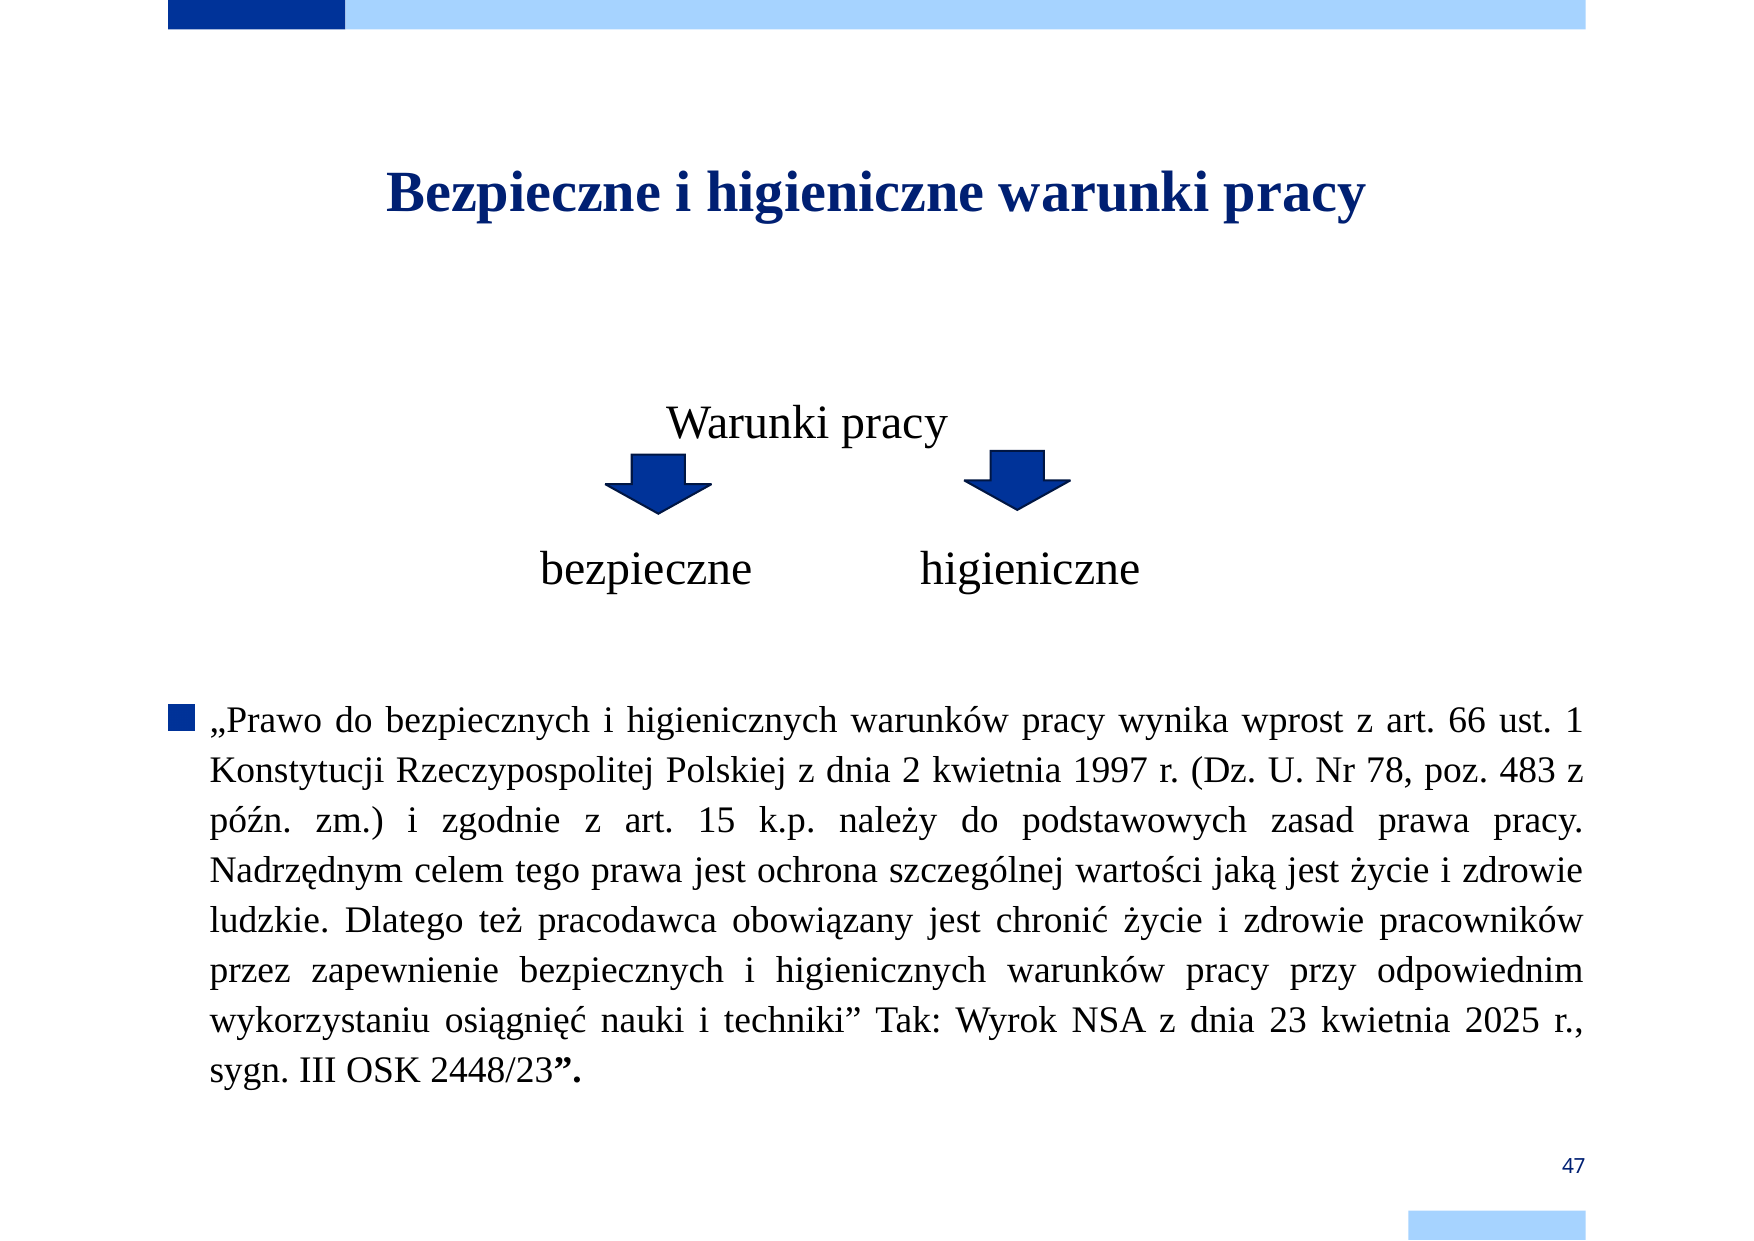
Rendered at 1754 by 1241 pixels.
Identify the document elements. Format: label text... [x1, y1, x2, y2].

slide_number 47 [1408, 1151, 1586, 1182]
text_box [963, 449, 1071, 512]
list Warunki pracy bezpieczne higieniczne „Prawo do bezpiecznych i higienicznych warunków pracy wynika wprost z art. 66 ust. 1 Konstytucji Rzeczypospolitej Polskiej z dnia 2 kwietnia 1997 r. (Dz. U. Nr 78, poz. 483 z późn. zm.) i zgodnie z art. 15 k.p. należy do podstawowych zasad prawa pracy. Nadrzędnym celem tego prawa jest ochrona szczególnej wartości jaką jest życie i zdrowie ludzkie. Dlatego też pracodawca obowiązany jest chronić życie i zdrowie pracowników przez zapewnienie bezpiecznych i higienicznych warunków pracy przy odpowiednim wykorzystaniu osiągnięć nauki i techniki” Tak: Wyrok NSA z dnia 23 kwietnia 2025 r., sygn. III OSK 2448/23”. [168, 324, 1586, 1093]
text_box [604, 453, 712, 515]
title Bezpieczne i higieniczne warunki pracy [168, 147, 1586, 324]
picture [168, 704, 195, 731]
